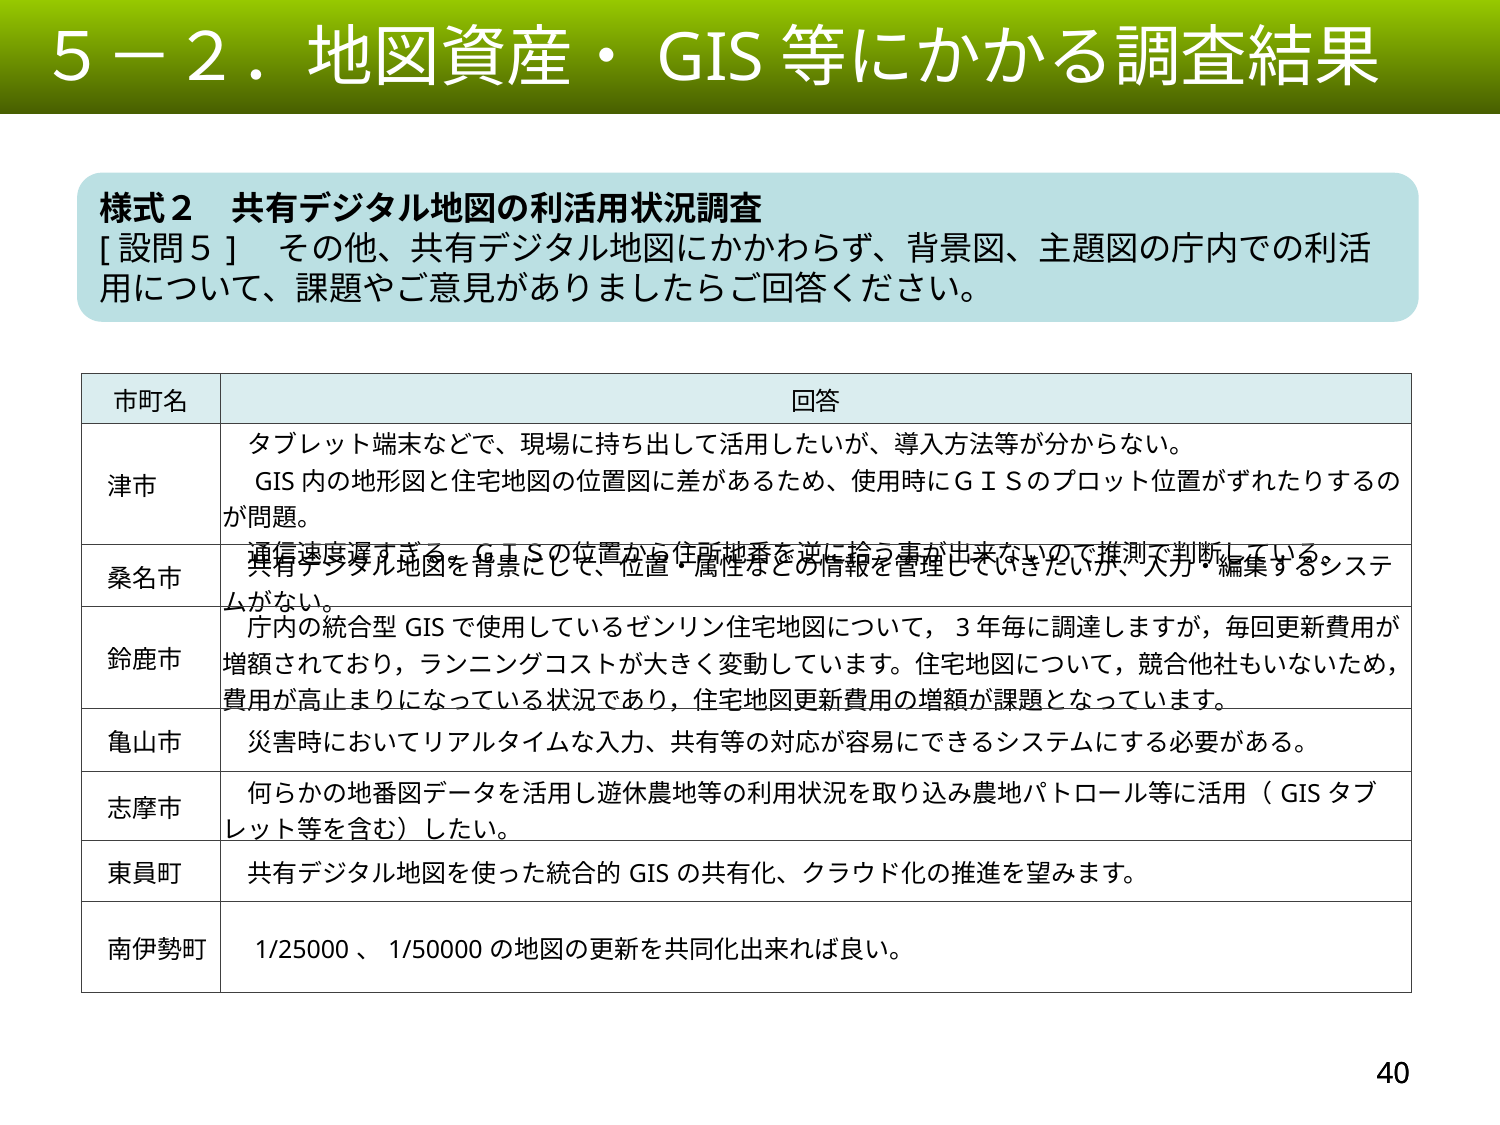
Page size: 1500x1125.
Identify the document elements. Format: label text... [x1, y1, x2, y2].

table_cell 1/25000、1/50000の地図の更新を共同化出来れば良い。 [221, 902, 1411, 992]
text_box ５－２．地図資産・GIS等にかかる調査結果 [25, 12, 1471, 96]
table_cell 亀山市 [82, 709, 220, 771]
text_box 39 [1074, 1046, 1425, 1103]
table_header 回答 [221, 374, 1411, 423]
table_cell 何らかの地番図データを活用し遊休農地等の利用状況を取り込み農地パトロール等に活用（GISタブレット等を含む）したい。 [221, 772, 1411, 840]
table_cell 志摩市 [82, 772, 220, 840]
table_cell タブレット端末などで、現場に持ち出して活用したいが、導入方法等が分からない。 GIS内の地形図と住宅地図の位置図に差があるため、使用時にＧＩＳのプロット位置がずれたりするのが問題。 通信速度遅すぎる。ＧＩＳの位置から住所地番を逆に拾う事が出来ないので推測で判断している。 [221, 424, 1411, 544]
table_cell 南伊勢町 [82, 902, 220, 992]
table_cell 災害時においてリアルタイムな入力、共有等の対応が容易にできるシステムにする必要がある。 [221, 709, 1411, 771]
table_cell 鈴鹿市 [82, 607, 220, 708]
table_cell 庁内の統合型GISで使用しているゼンリン住宅地図について，3年毎に調達しますが，毎回更新費用が増額されており，ランニングコストが大きく変動しています。住宅地図について，競合他社もいないため，費用が高止まりになっている状況であり，住宅地図更新費用の増額が課題となっています。 [221, 607, 1411, 708]
table_cell 共有デジタル地図を背景にして、位置・属性などの情報を管理していきたいが、入力・編集するシステムがない。 [221, 545, 1411, 606]
table_cell 津市 [82, 424, 220, 544]
table_cell 桑名市 [82, 545, 220, 606]
text_box 様式２ 共有デジタル地図の利活用状況調査 [設問５] その他、共有デジタル地図にかかわらず、背景図、主題図の庁内での利活用について、課題やご意見がありましたらご回答ください。 [77, 172, 1419, 322]
table_header 市町名 [82, 374, 220, 423]
table_cell 共有デジタル地図を使った統合的GISの共有化、クラウド化の推進を望みます。 [221, 841, 1411, 901]
table_cell 東員町 [82, 841, 220, 901]
